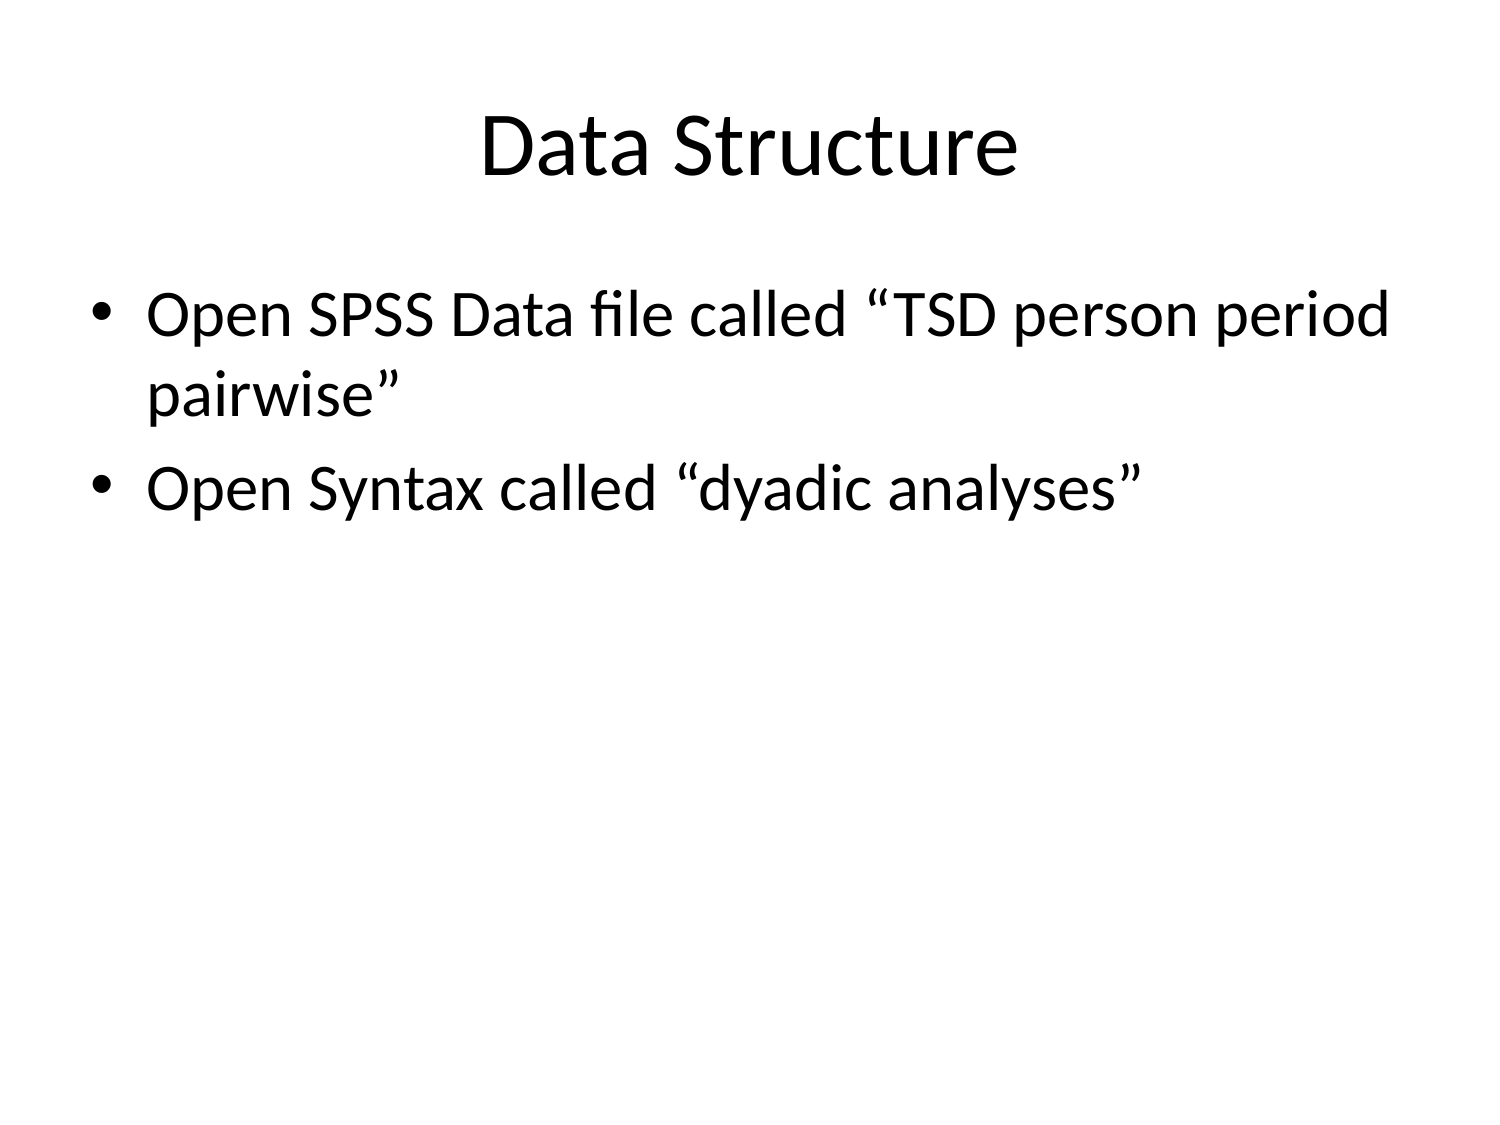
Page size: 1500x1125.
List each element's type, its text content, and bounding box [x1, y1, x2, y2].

list Open SPSS Data file called “TSD person period pairwise” Open Syntax called “dyadic analyses” [75, 262, 1425, 1005]
title Data Structure [75, 45, 1425, 233]
